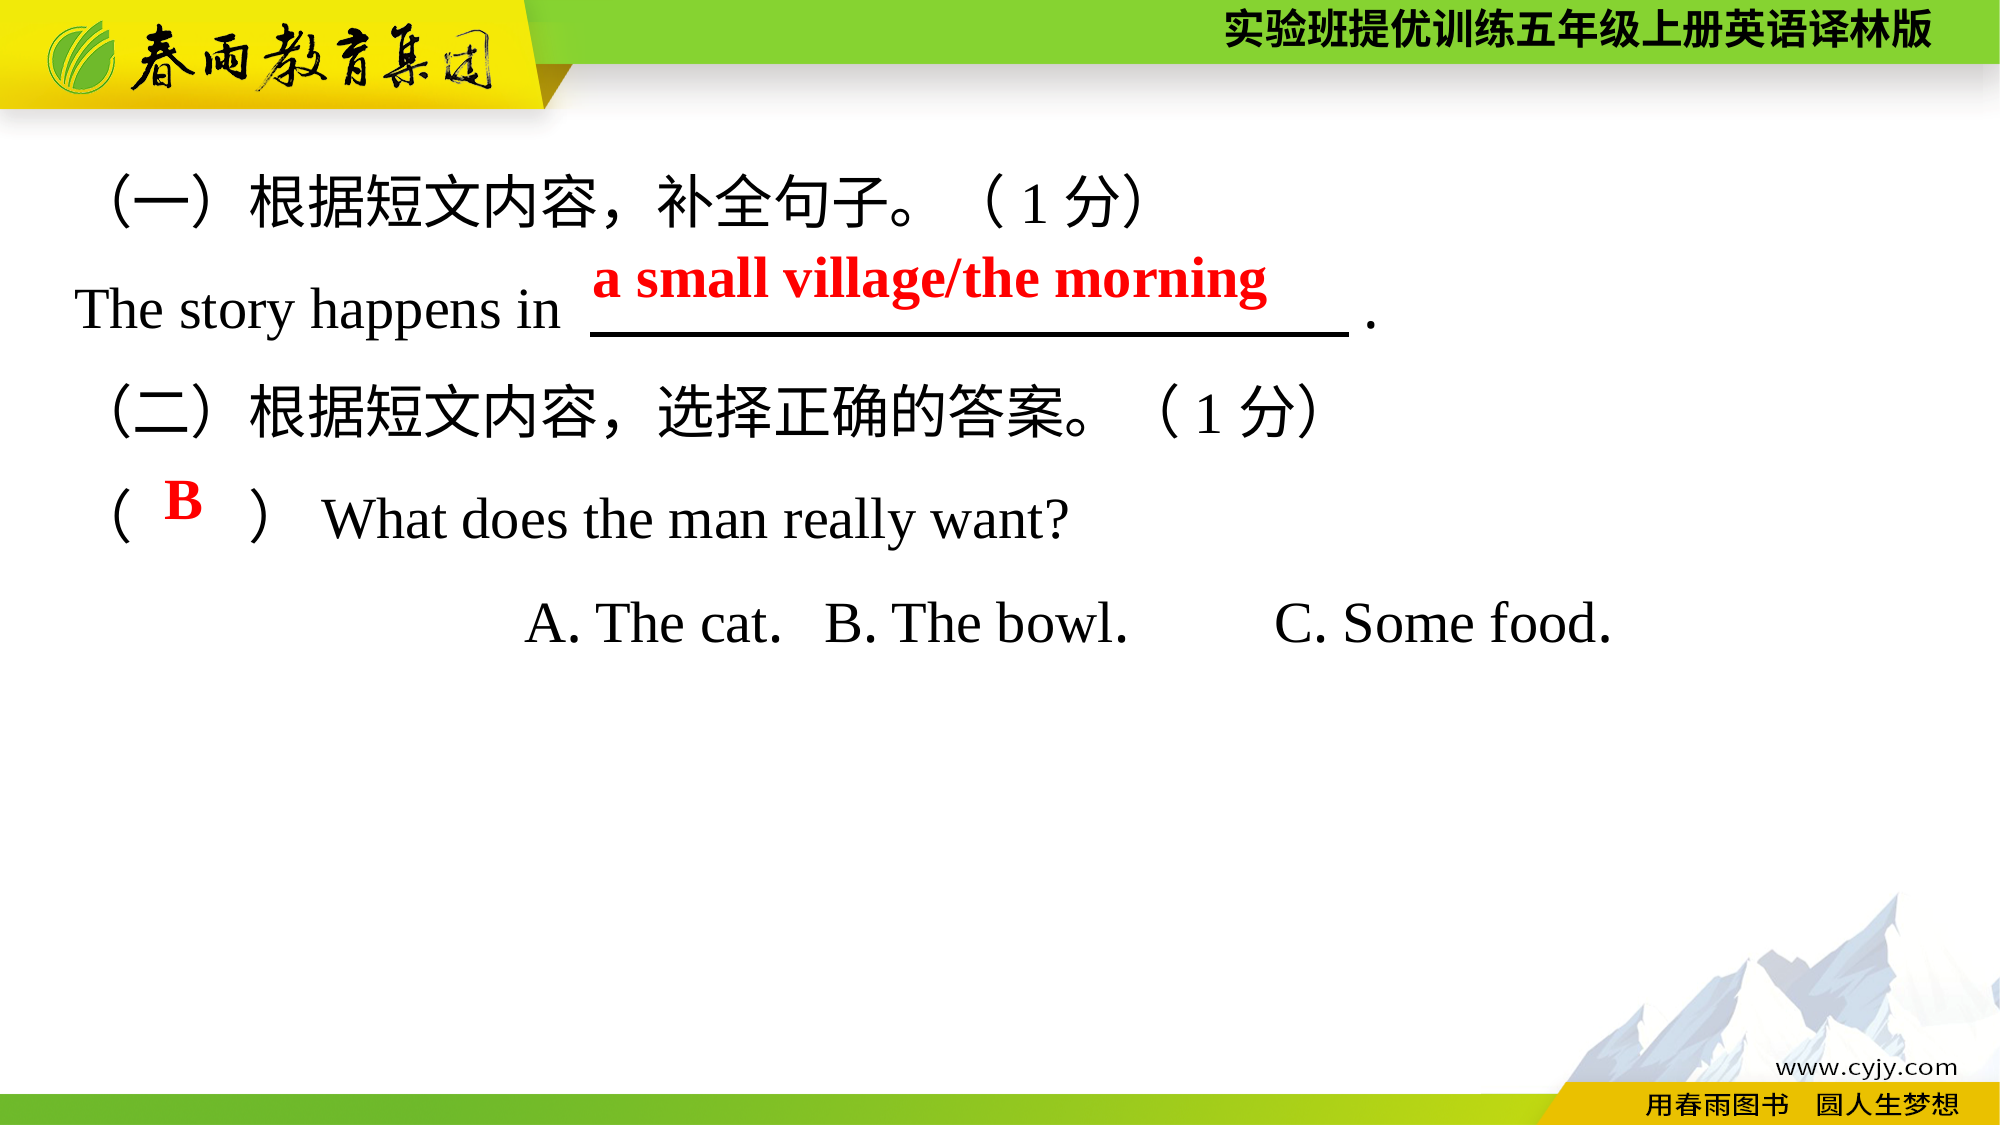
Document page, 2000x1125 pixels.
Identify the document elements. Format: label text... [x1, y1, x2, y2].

list （一）根据短文内容，补全句子。（1分） The story happens in . （二）根据短文内容，选择正确的答案。（1分） （ ）What does the man really want? A. The cat. B. The bowl. C. Some food. [59, 122, 1944, 668]
text_box a small village/the morning [577, 231, 1284, 317]
picture [0, 0, 2000, 1125]
text_box B [149, 453, 219, 539]
